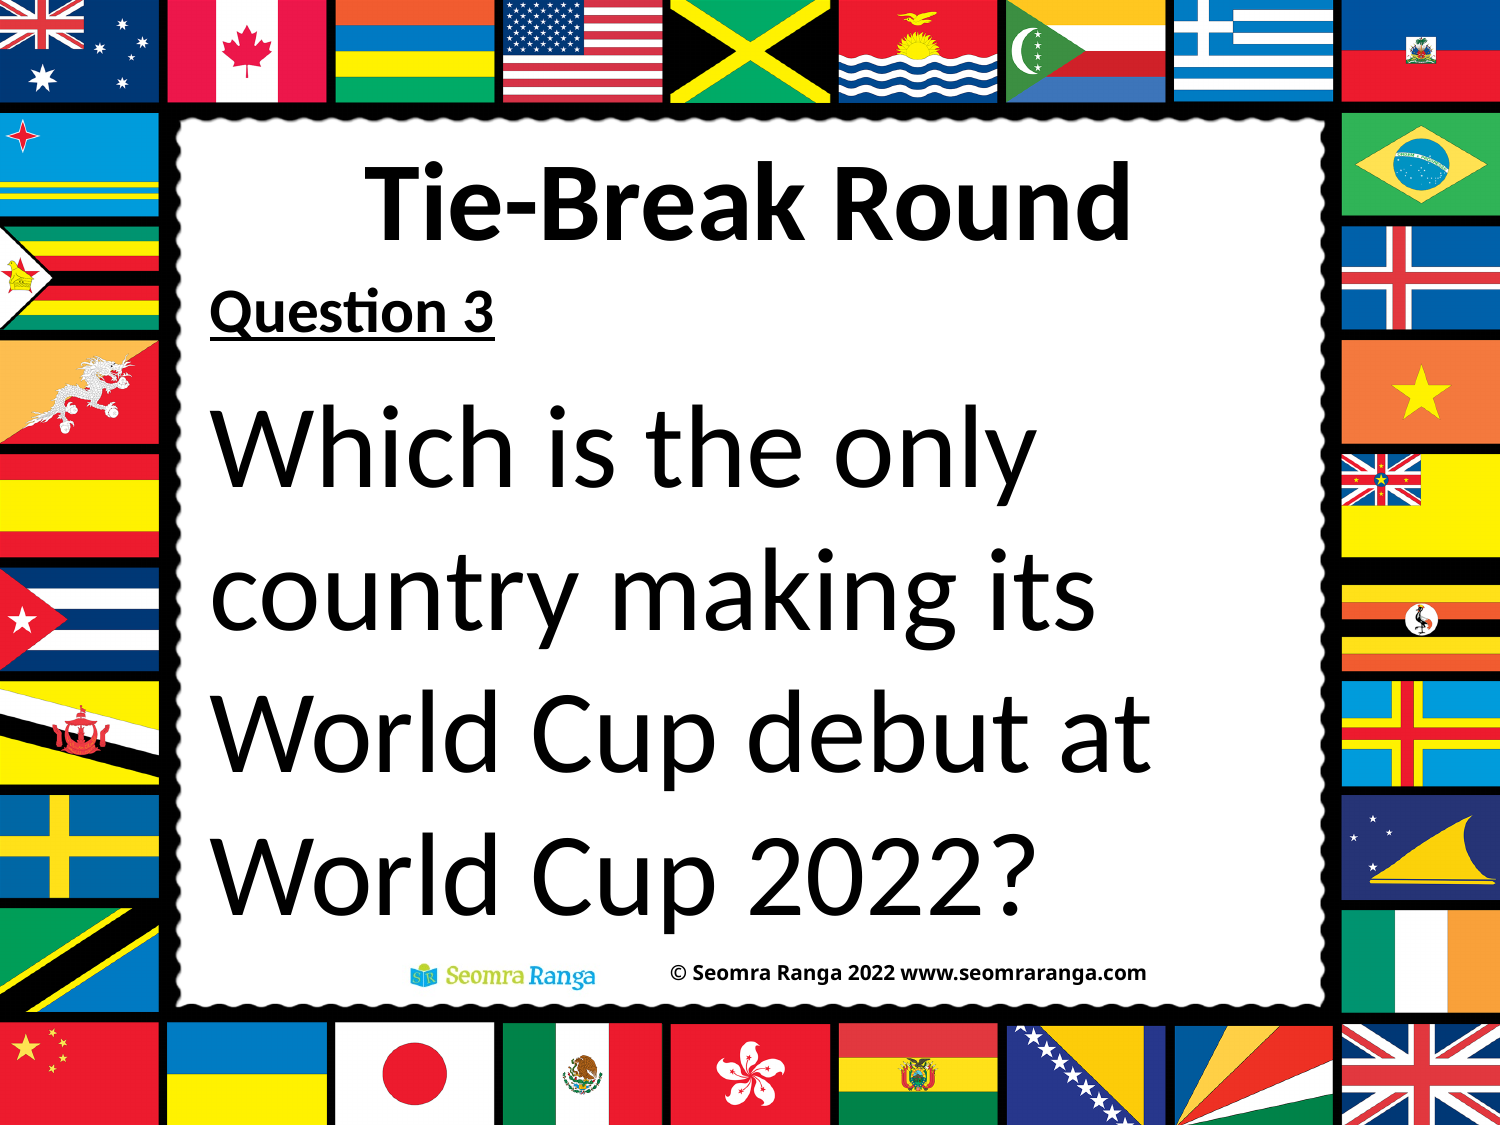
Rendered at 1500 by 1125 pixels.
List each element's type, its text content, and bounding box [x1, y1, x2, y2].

list Question 3 Which is the only country making its World Cup debut at World Cup 2022? [194, 261, 1306, 953]
title Tie-Break Round [183, 101, 1317, 290]
text_box © Seomra Ranga 2022 www.seomraranga.com [631, 953, 1187, 993]
picture [0, 0, 1500, 1125]
picture [10, 122, 36, 150]
